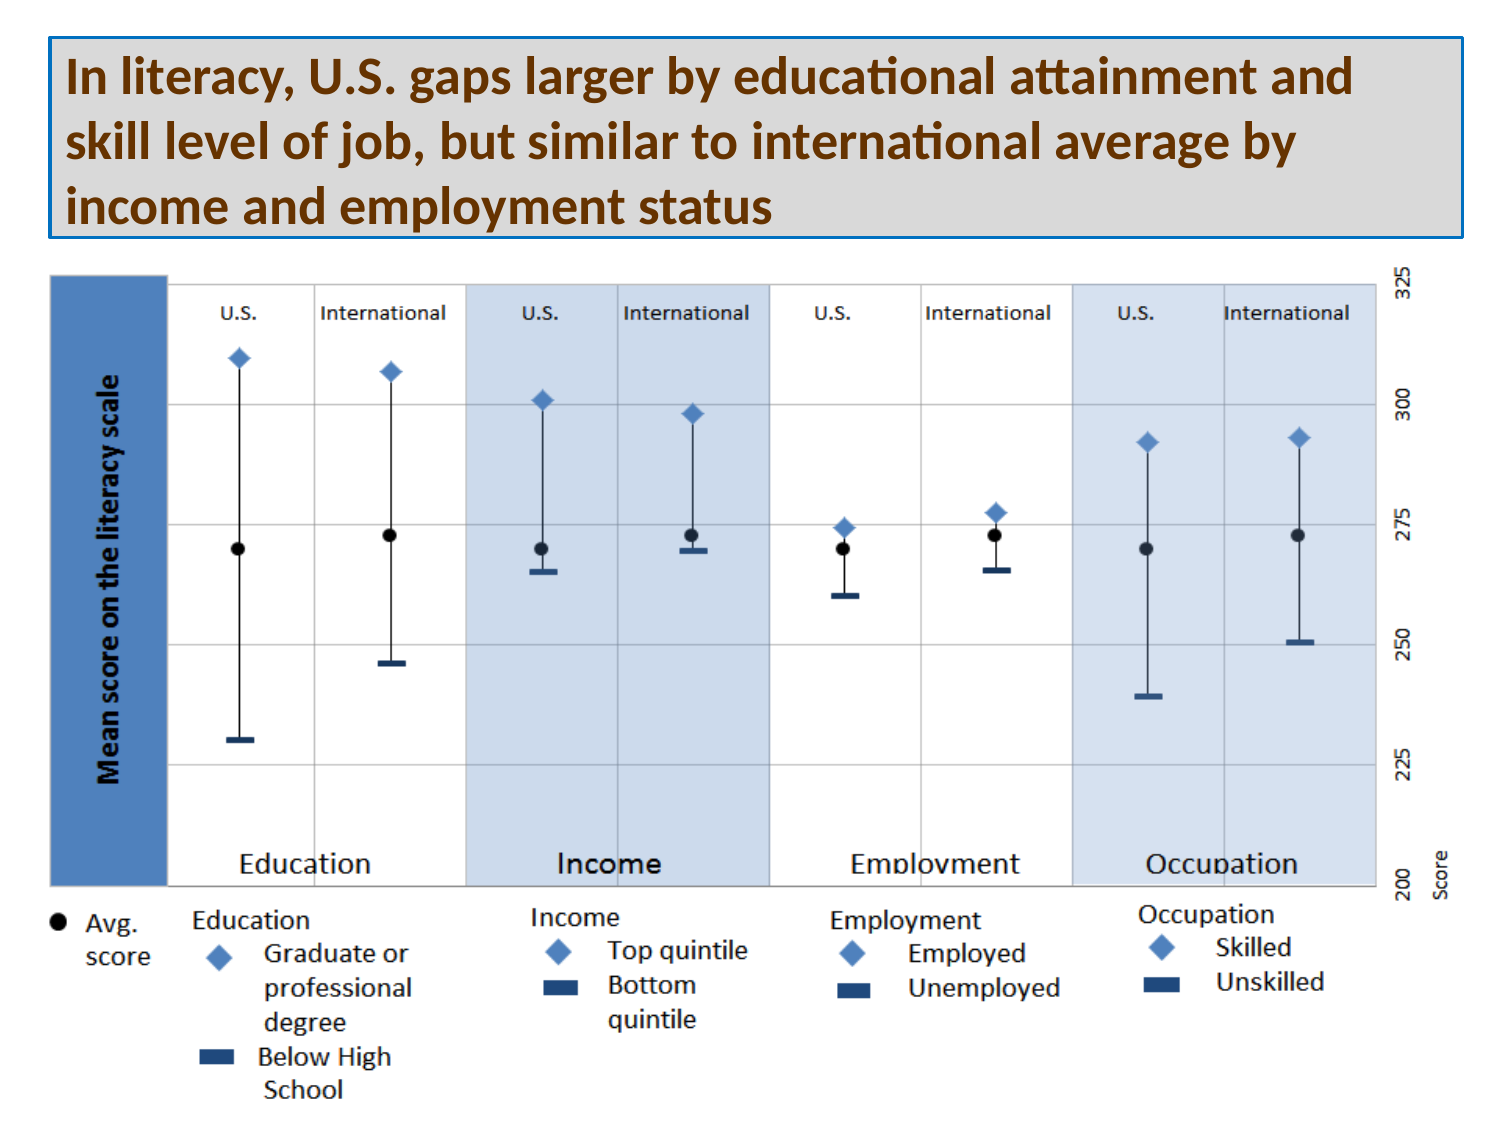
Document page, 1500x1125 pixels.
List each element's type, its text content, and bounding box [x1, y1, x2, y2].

text_box In literacy, U.S. gaps larger by educational attainment and skill level of job, but similar to international average by income and employment status [49, 37, 1463, 224]
picture [30, 224, 1463, 1112]
